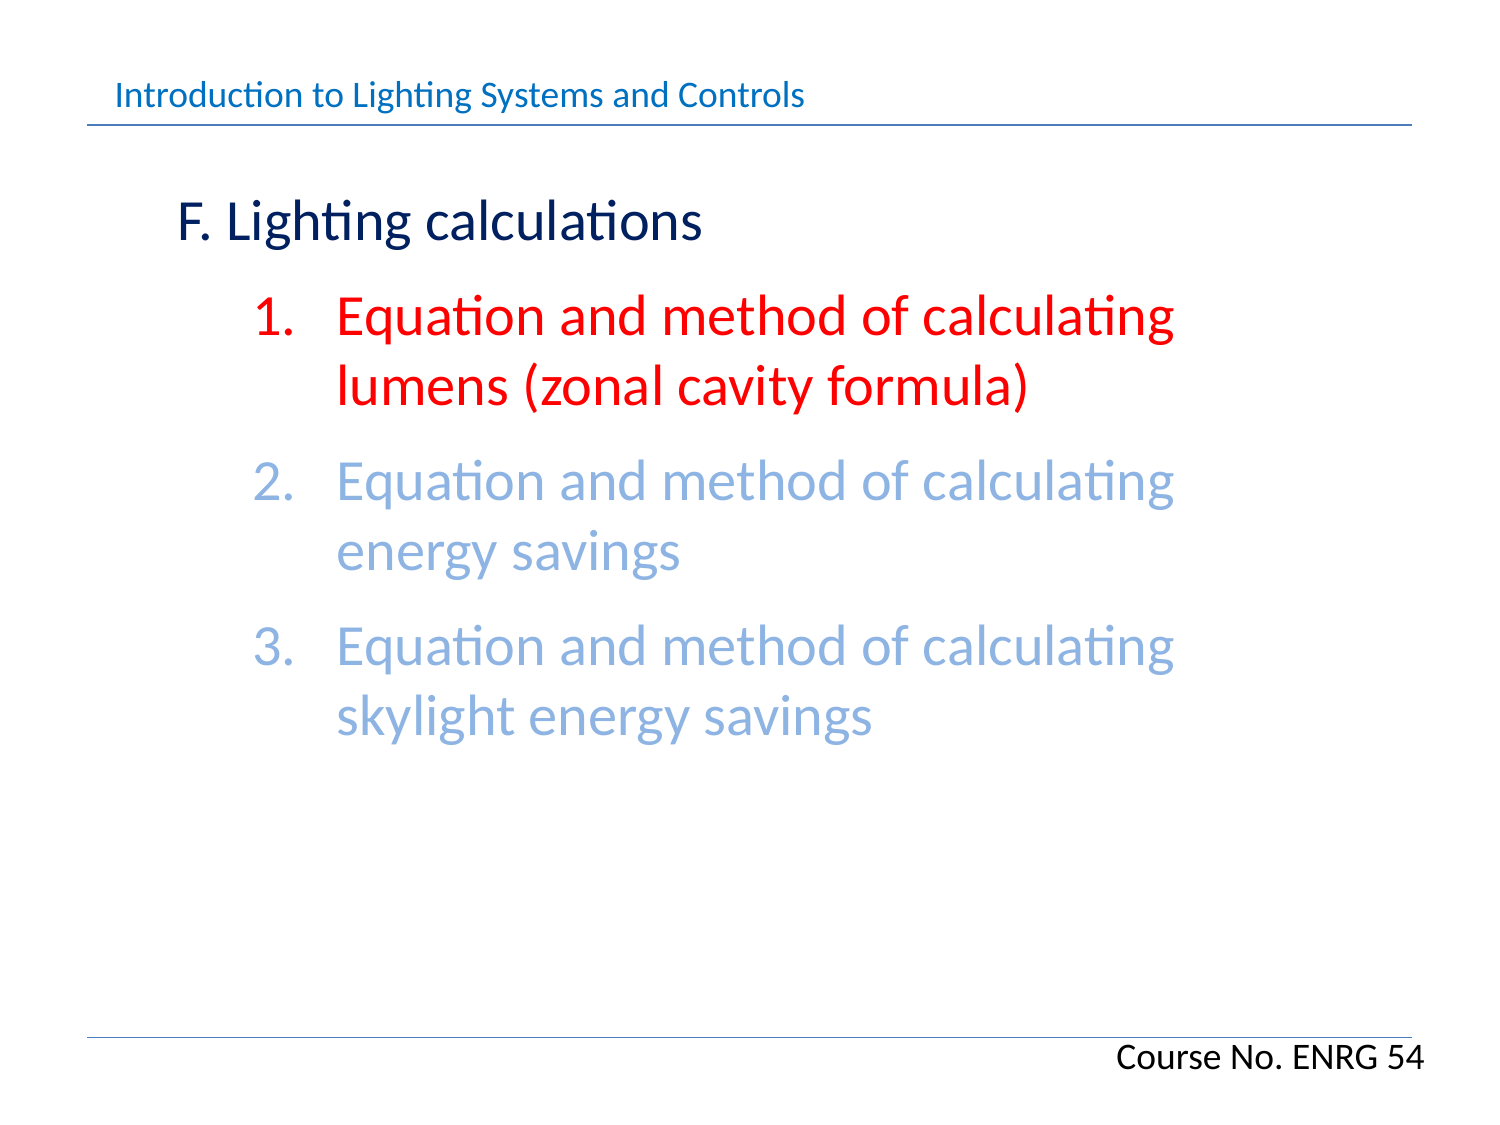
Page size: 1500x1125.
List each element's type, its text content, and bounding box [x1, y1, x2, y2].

text_box Course No. ENRG 54 [1101, 1024, 1441, 1085]
text_box Introduction to Lighting Systems and Controls [99, 62, 838, 123]
text_box F. Lighting calculations Equation and method of calculating lumens (zonal cavity formula) Equation and method of calculating energy savings Equation and method of calculating skylight energy savings [162, 174, 1275, 755]
